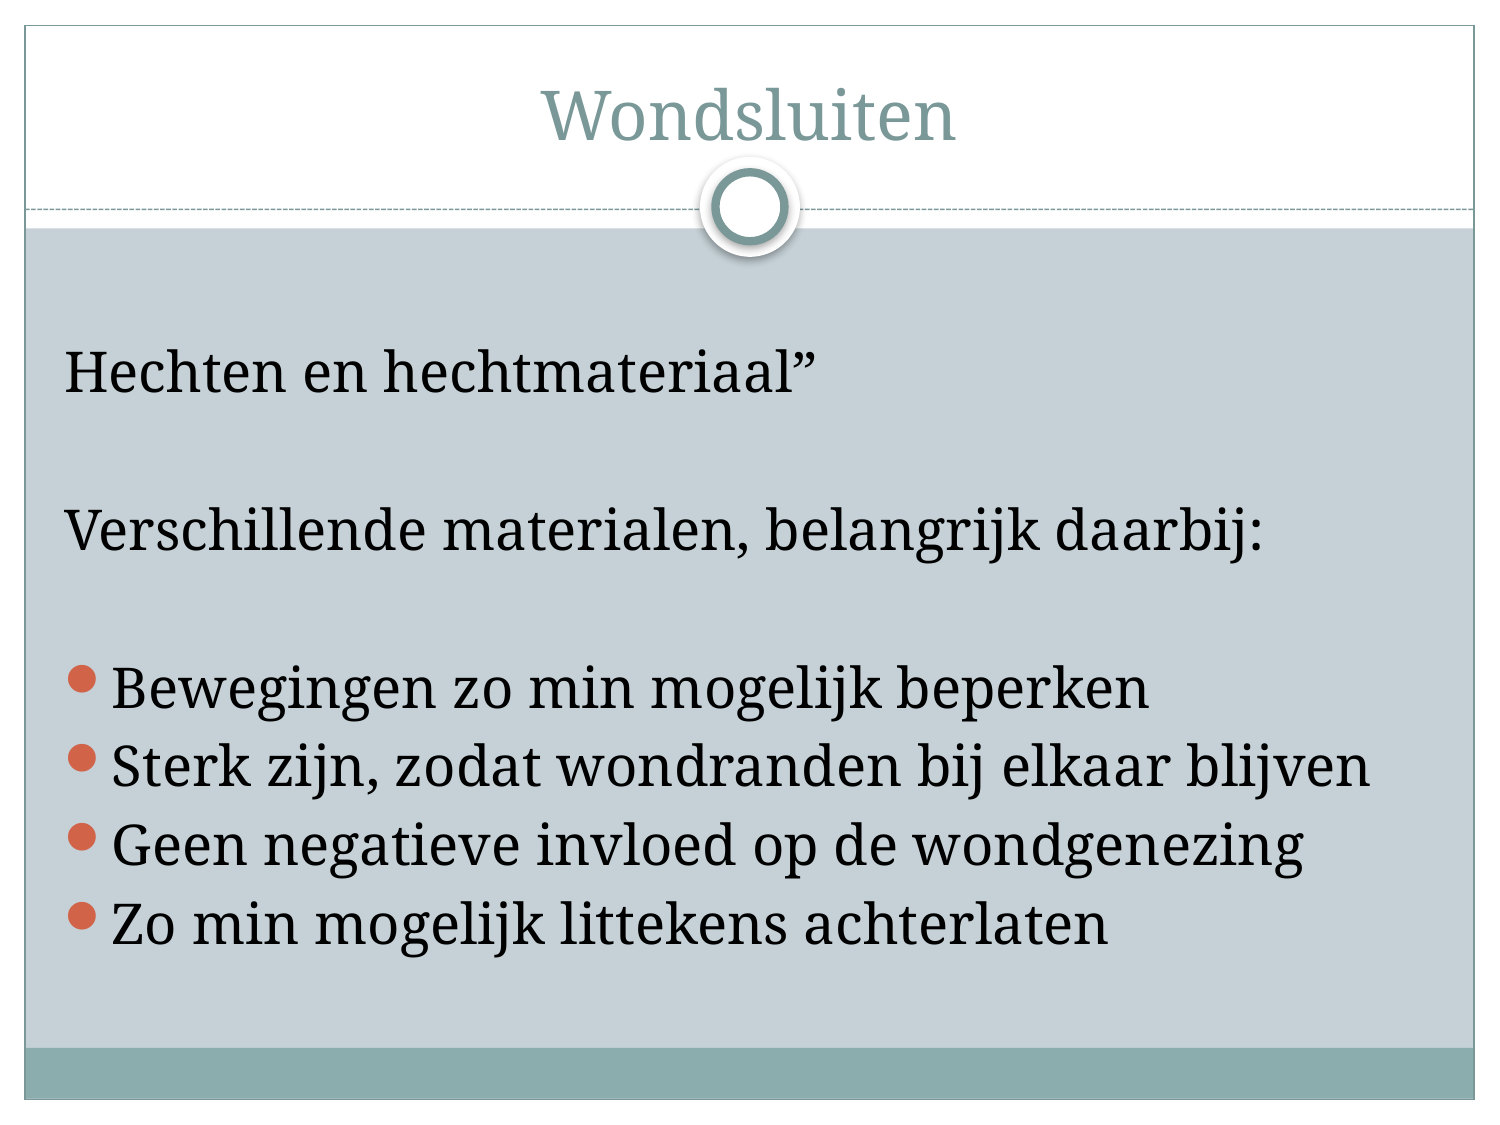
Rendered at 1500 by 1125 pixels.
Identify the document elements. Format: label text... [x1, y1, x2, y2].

title Wondsluiten [49, 37, 1450, 162]
list Hechten en hechtmateriaal” Verschillende materialen, belangrijk daarbij: Bewegingen zo min mogelijk beperken Sterk zijn, zodat wondranden bij elkaar blijven Geen negatieve invloed op de wondgenezing Zo min mogelijk littekens achterlaten [49, 250, 1445, 1001]
